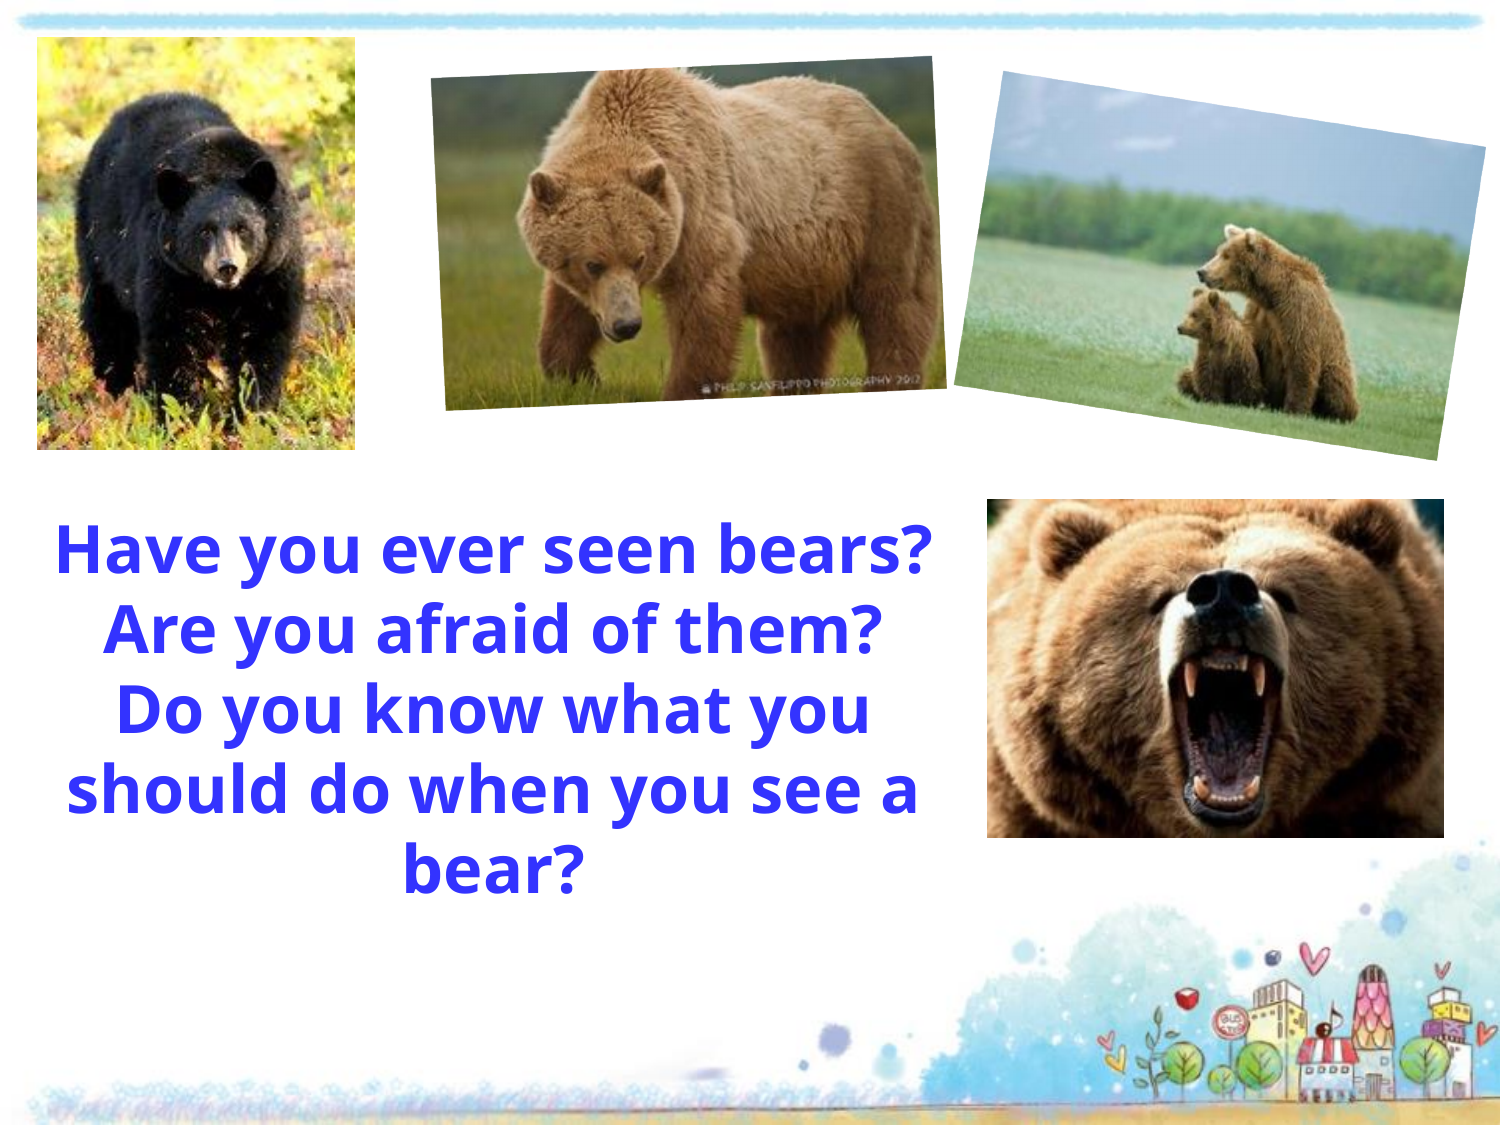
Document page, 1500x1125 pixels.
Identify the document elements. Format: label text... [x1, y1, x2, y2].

picture [0, 0, 1500, 1125]
text_box Have you ever seen bears? Are you afraid of them? Do you know what you should do when you see a bear? [0, 499, 1000, 915]
